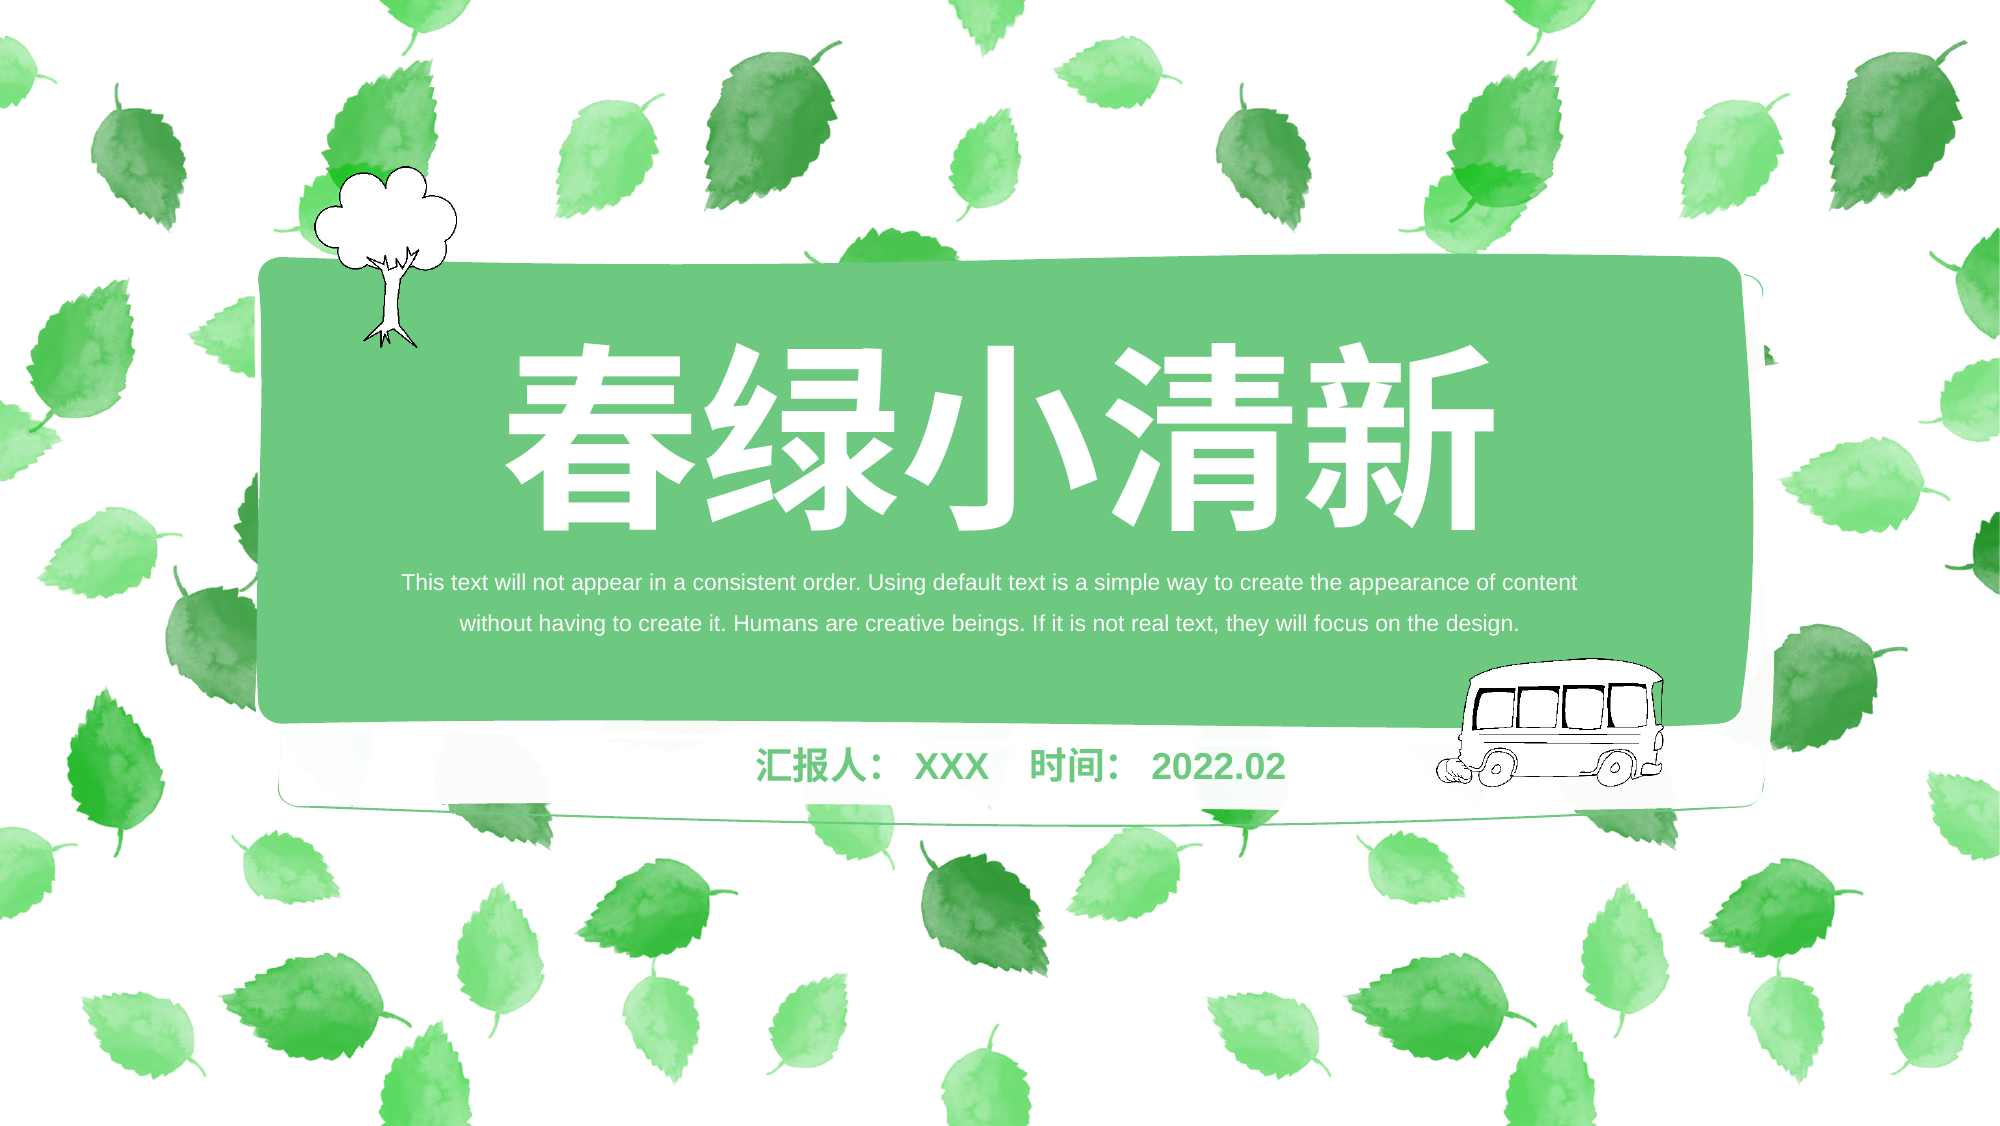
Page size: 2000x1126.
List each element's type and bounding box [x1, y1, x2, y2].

picture [1436, 658, 1664, 787]
picture [314, 166, 457, 348]
text_box [0, 0, 2000, 1126]
